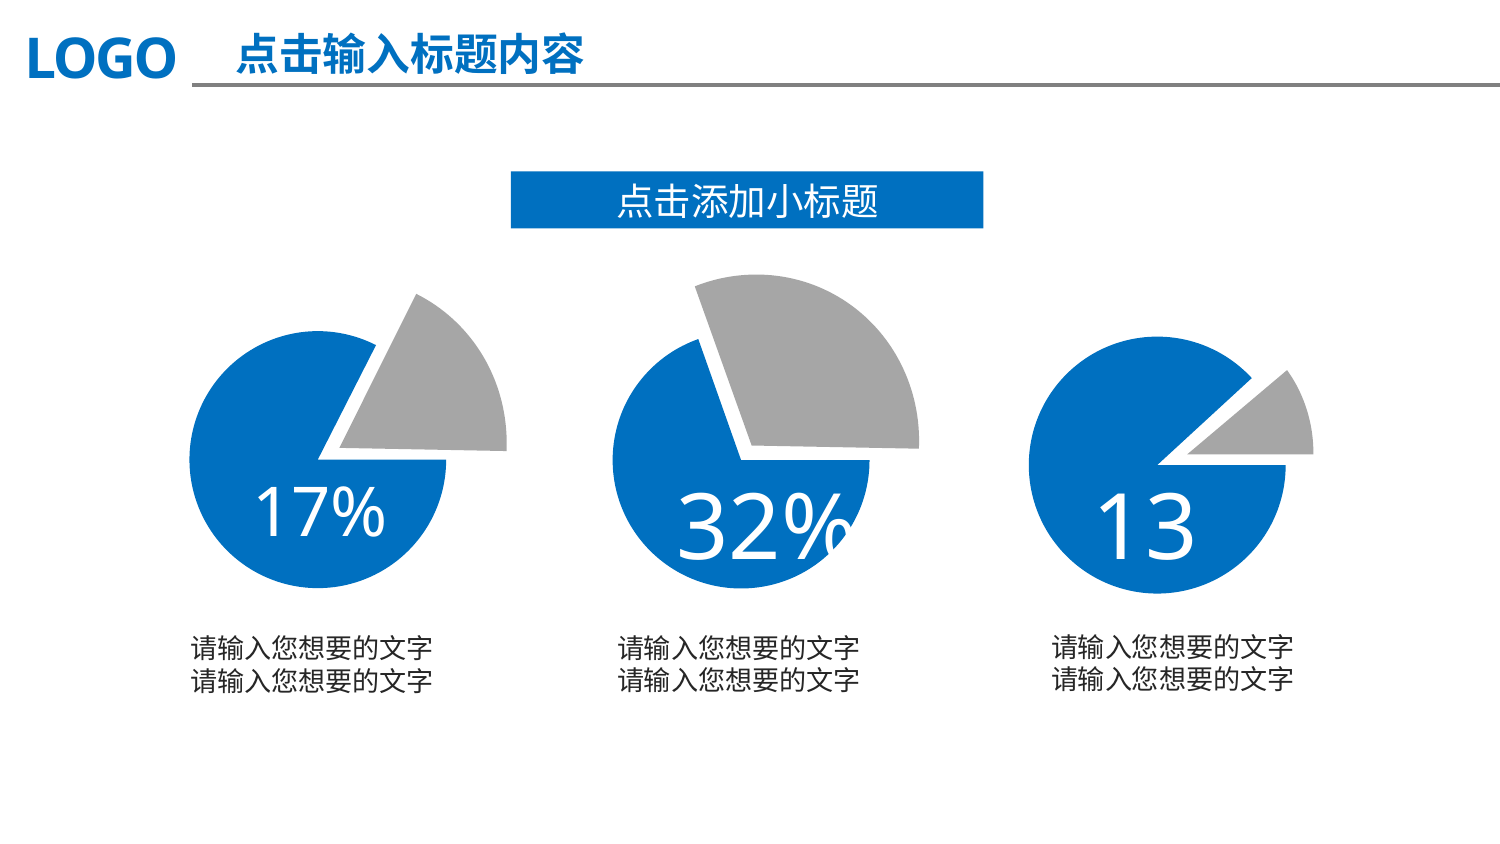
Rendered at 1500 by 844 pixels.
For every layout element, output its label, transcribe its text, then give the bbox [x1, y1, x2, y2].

text_box [187, 329, 449, 591]
text_box 请输入您想要的文字 请输入您想要的文字 [178, 625, 471, 702]
text_box [1272, 462, 1288, 528]
text_box [1026, 334, 1254, 572]
text_box [337, 291, 509, 454]
text_box 13% [1081, 462, 1272, 624]
text_box [610, 337, 872, 567]
text_box 点击添加小标题 [509, 169, 985, 231]
text_box 17% [241, 462, 428, 557]
text_box 点击输入标题内容 [208, 20, 613, 85]
text_box 请输入您想要的文字 请输入您想要的文字 [1039, 624, 1326, 701]
text_box [692, 272, 922, 451]
text_box 请输入您想要的文字 请输入您想要的文字 [605, 625, 896, 702]
text_box [1185, 368, 1316, 457]
text_box 32% [665, 462, 872, 584]
text_box [700, 584, 783, 591]
